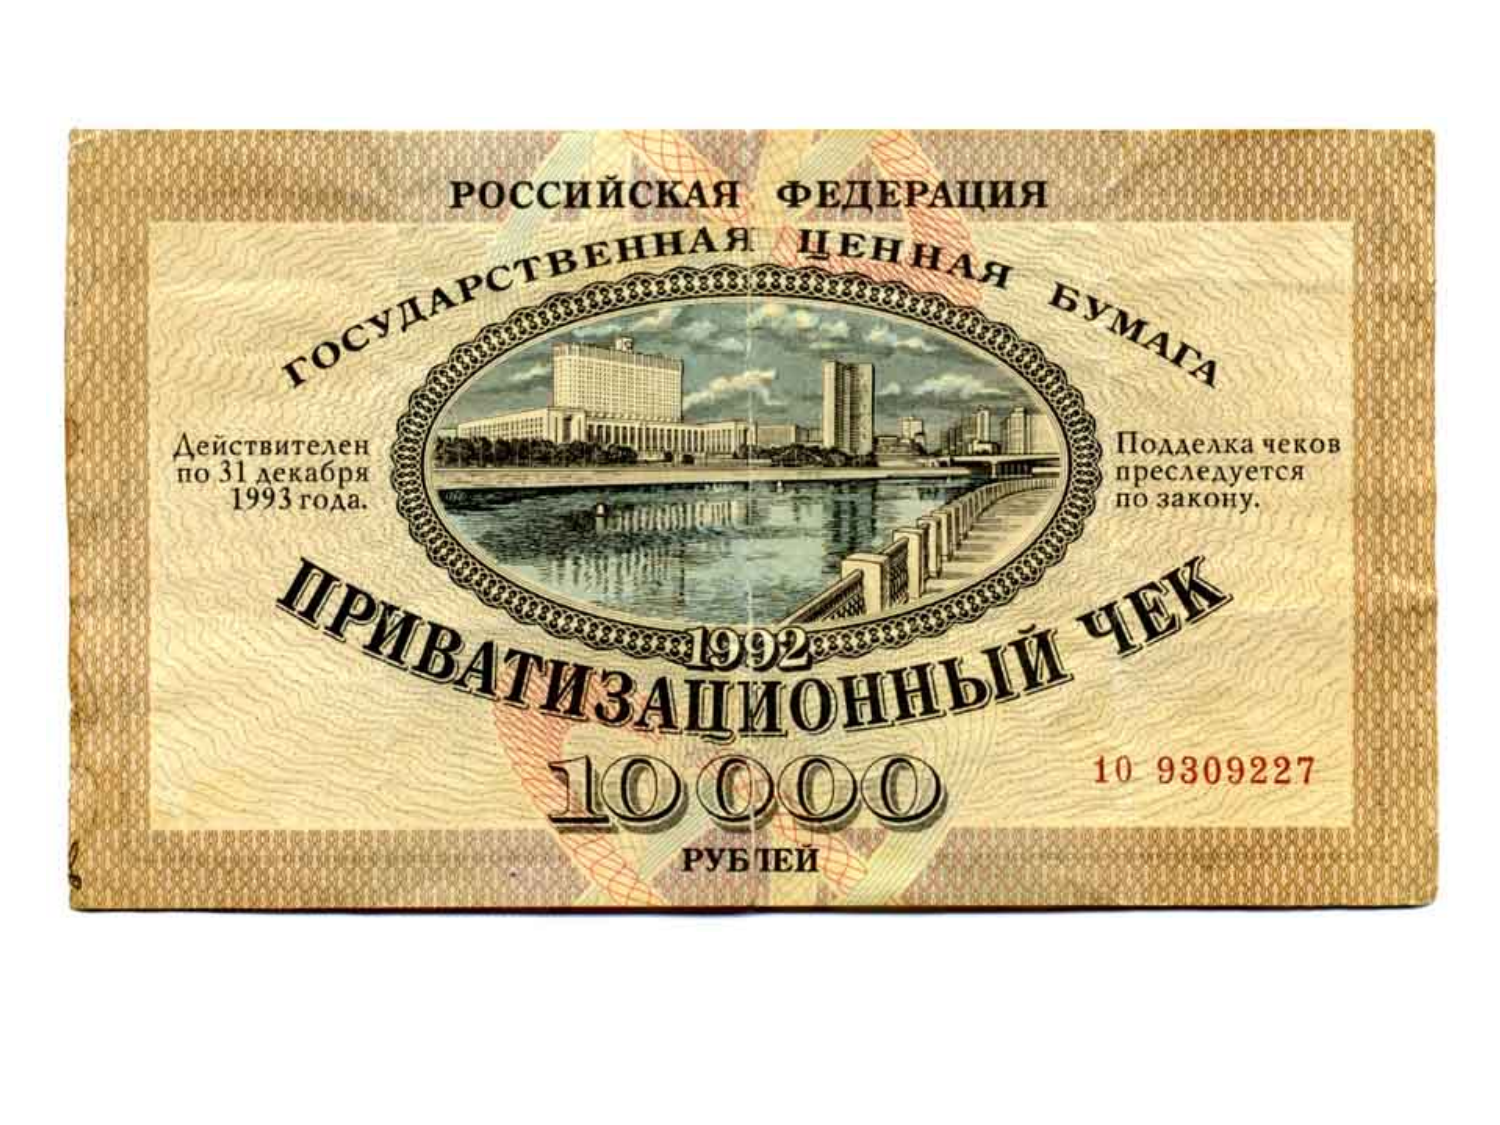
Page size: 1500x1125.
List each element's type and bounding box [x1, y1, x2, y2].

picture [46, 116, 1454, 932]
